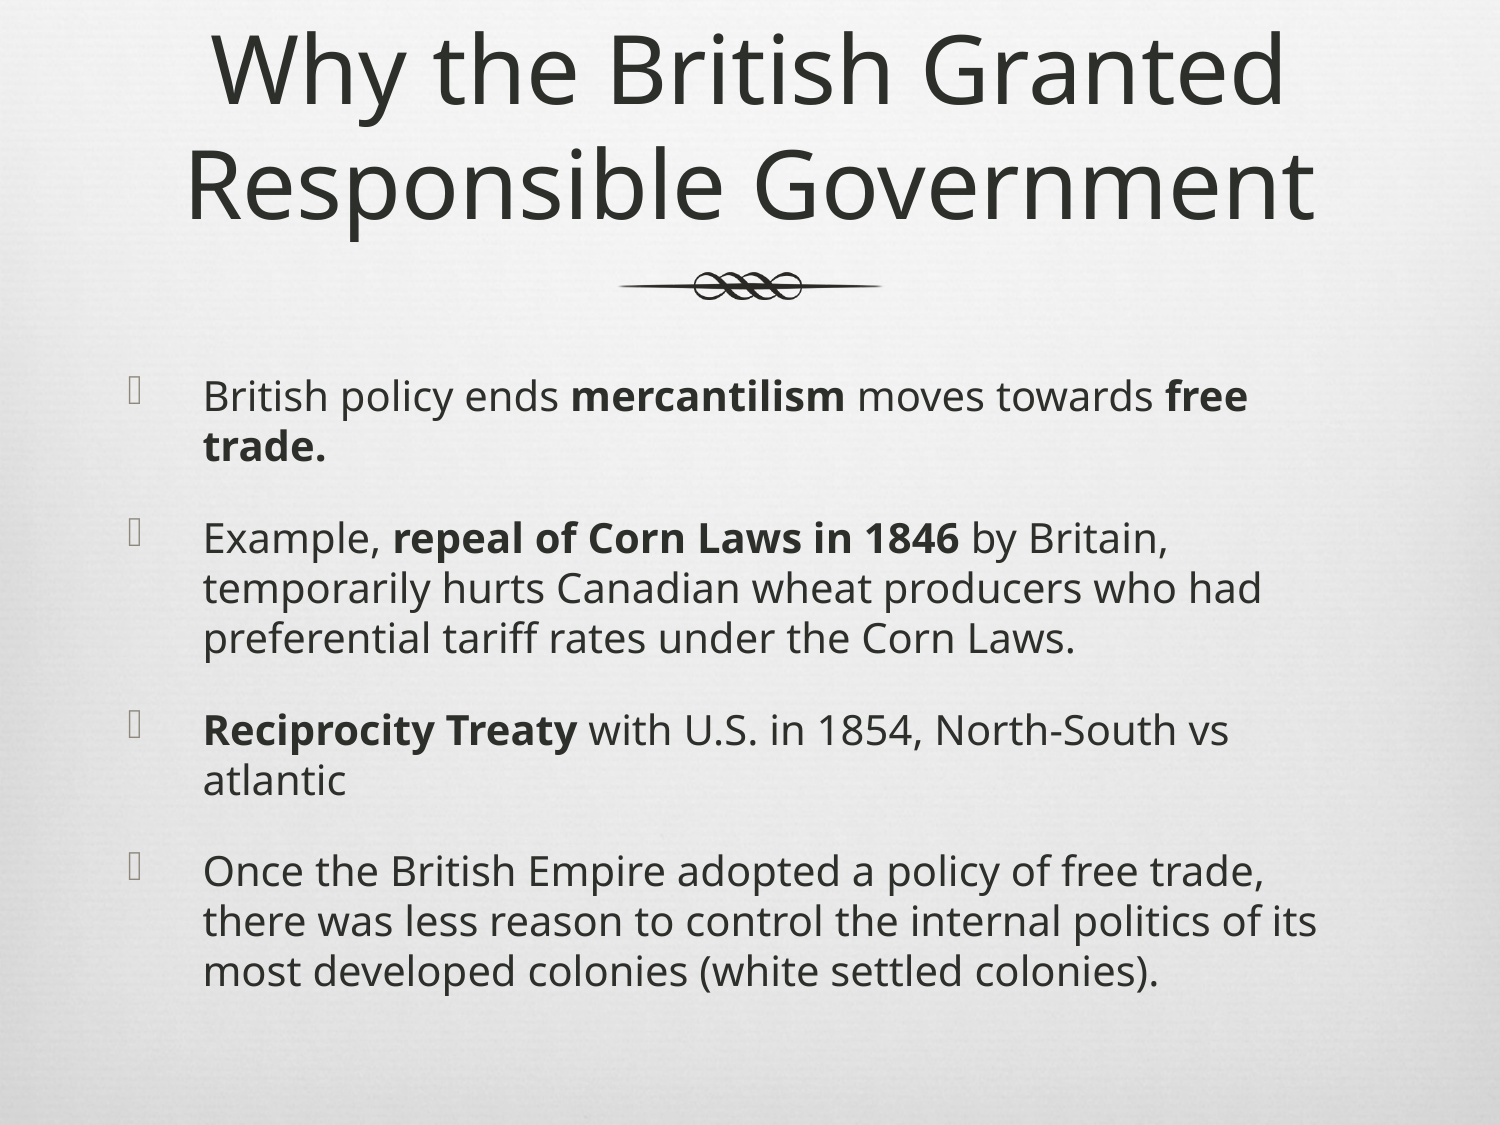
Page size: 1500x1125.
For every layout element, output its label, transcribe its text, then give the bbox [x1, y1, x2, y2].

title Why the British Granted Responsible Government [112, 10, 1388, 236]
picture [615, 272, 885, 300]
list British policy ends mercantilism moves towards free trade. Example, repeal of Corn Laws in 1846 by Britain, temporarily hurts Canadian wheat producers who had preferential tariff rates under the Corn Laws. Reciprocity Treaty with U.S. in 1854, North-South vs atlantic Once the British Empire adopted a policy of free trade, there was less reason to control the internal politics of its most developed colonies (white settled colonies). [112, 362, 1388, 963]
